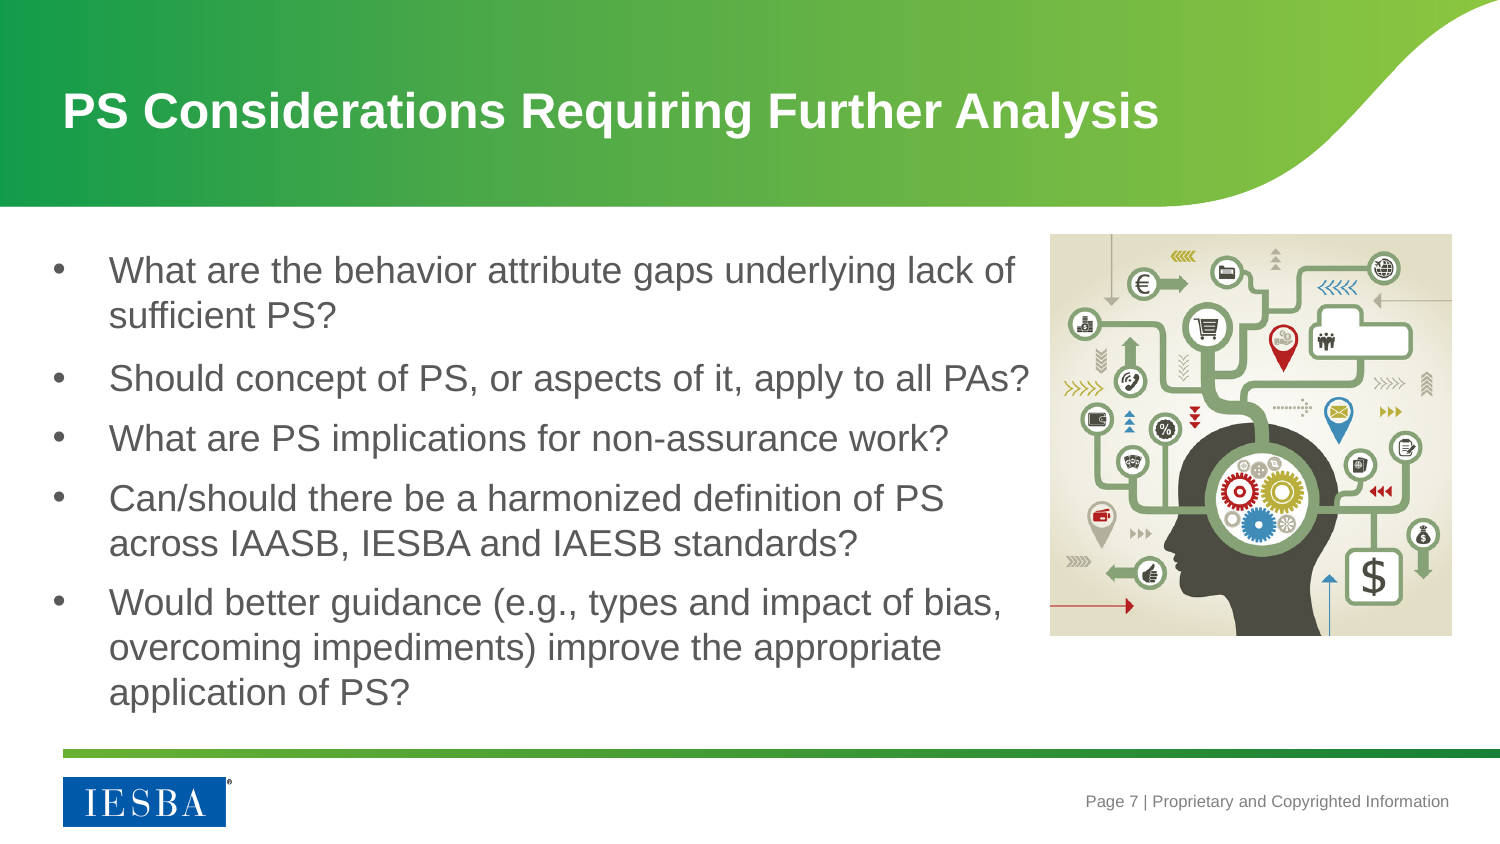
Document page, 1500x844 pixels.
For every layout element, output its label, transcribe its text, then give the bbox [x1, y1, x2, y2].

picture [0, 0, 1500, 207]
list What are the behavior attribute gaps underlying lack of sufficient PS? Should concept of PS, or aspects of it, apply to all PAs? What are PS implications for non-assurance work? Can/should there be a harmonized definition of PS across IAASB, IESBA and IAESB standards? Would better guidance (e.g., types and impact of bias, overcoming impediments) improve the appropriate application of PS? [37, 238, 1050, 764]
title PS Considerations Requiring Further Analysis [62, 75, 1300, 142]
picture [63, 777, 232, 827]
picture [1049, 234, 1452, 636]
